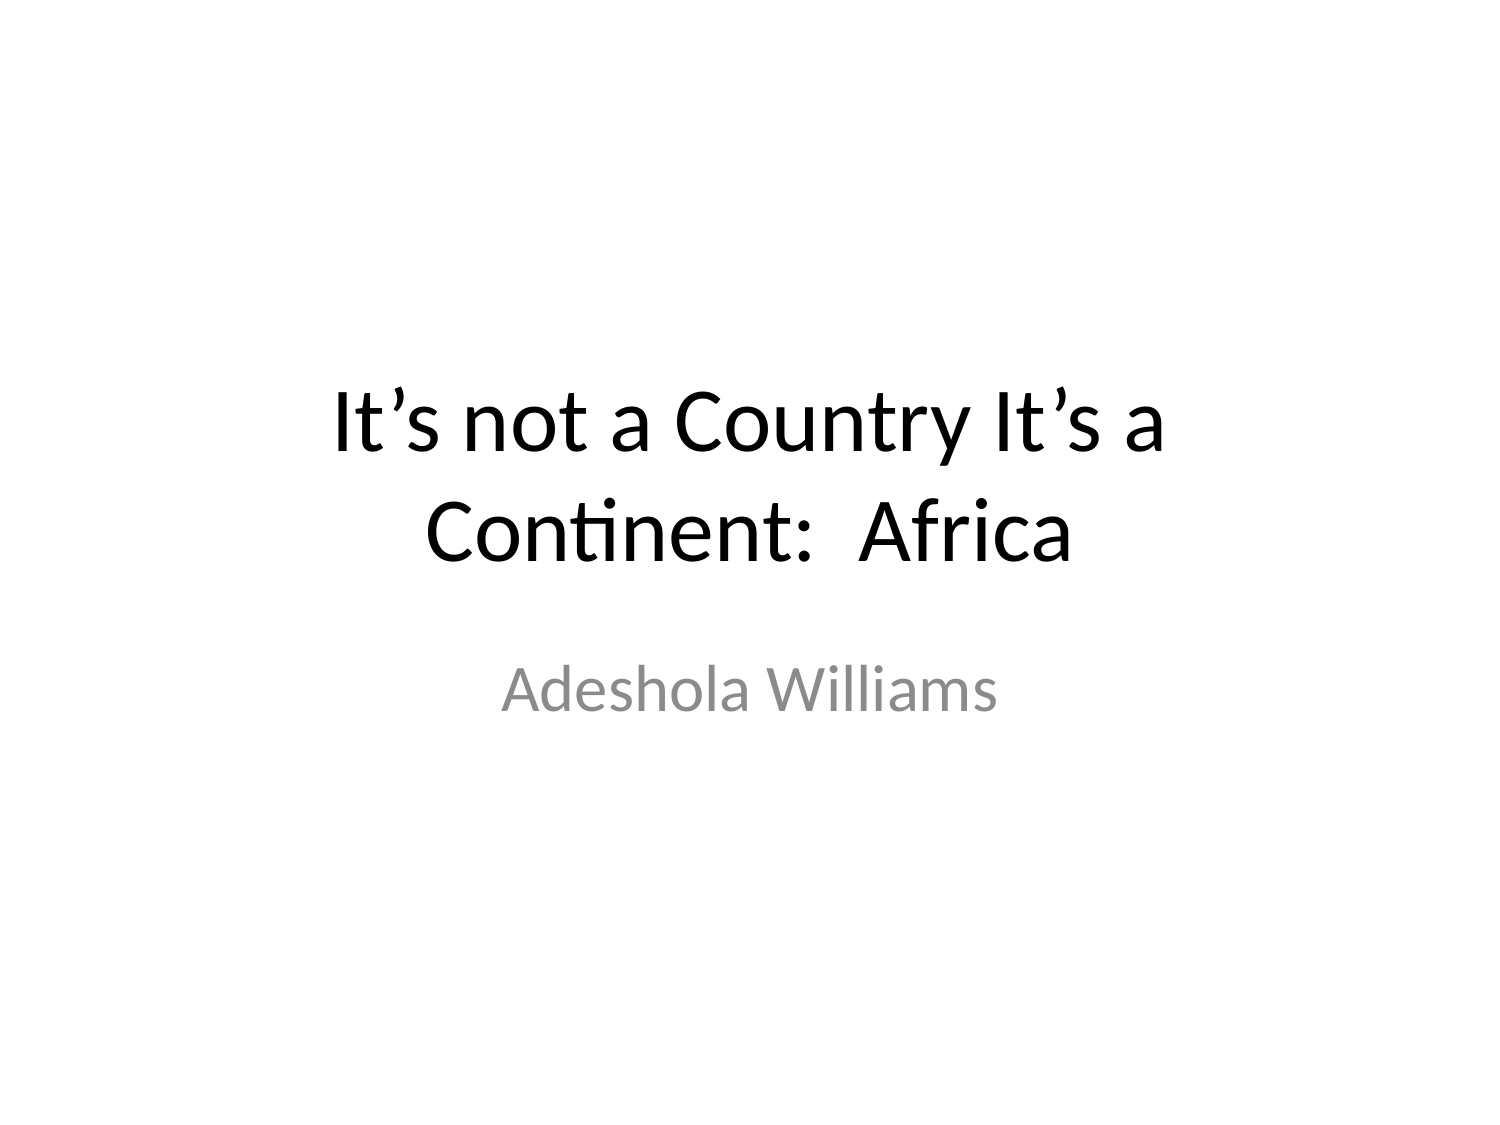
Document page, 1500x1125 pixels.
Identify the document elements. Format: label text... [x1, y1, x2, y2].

title It’s not a Country It’s a Continent: Africa [112, 349, 1388, 591]
subtitle Adeshola Williams [225, 637, 1275, 925]
